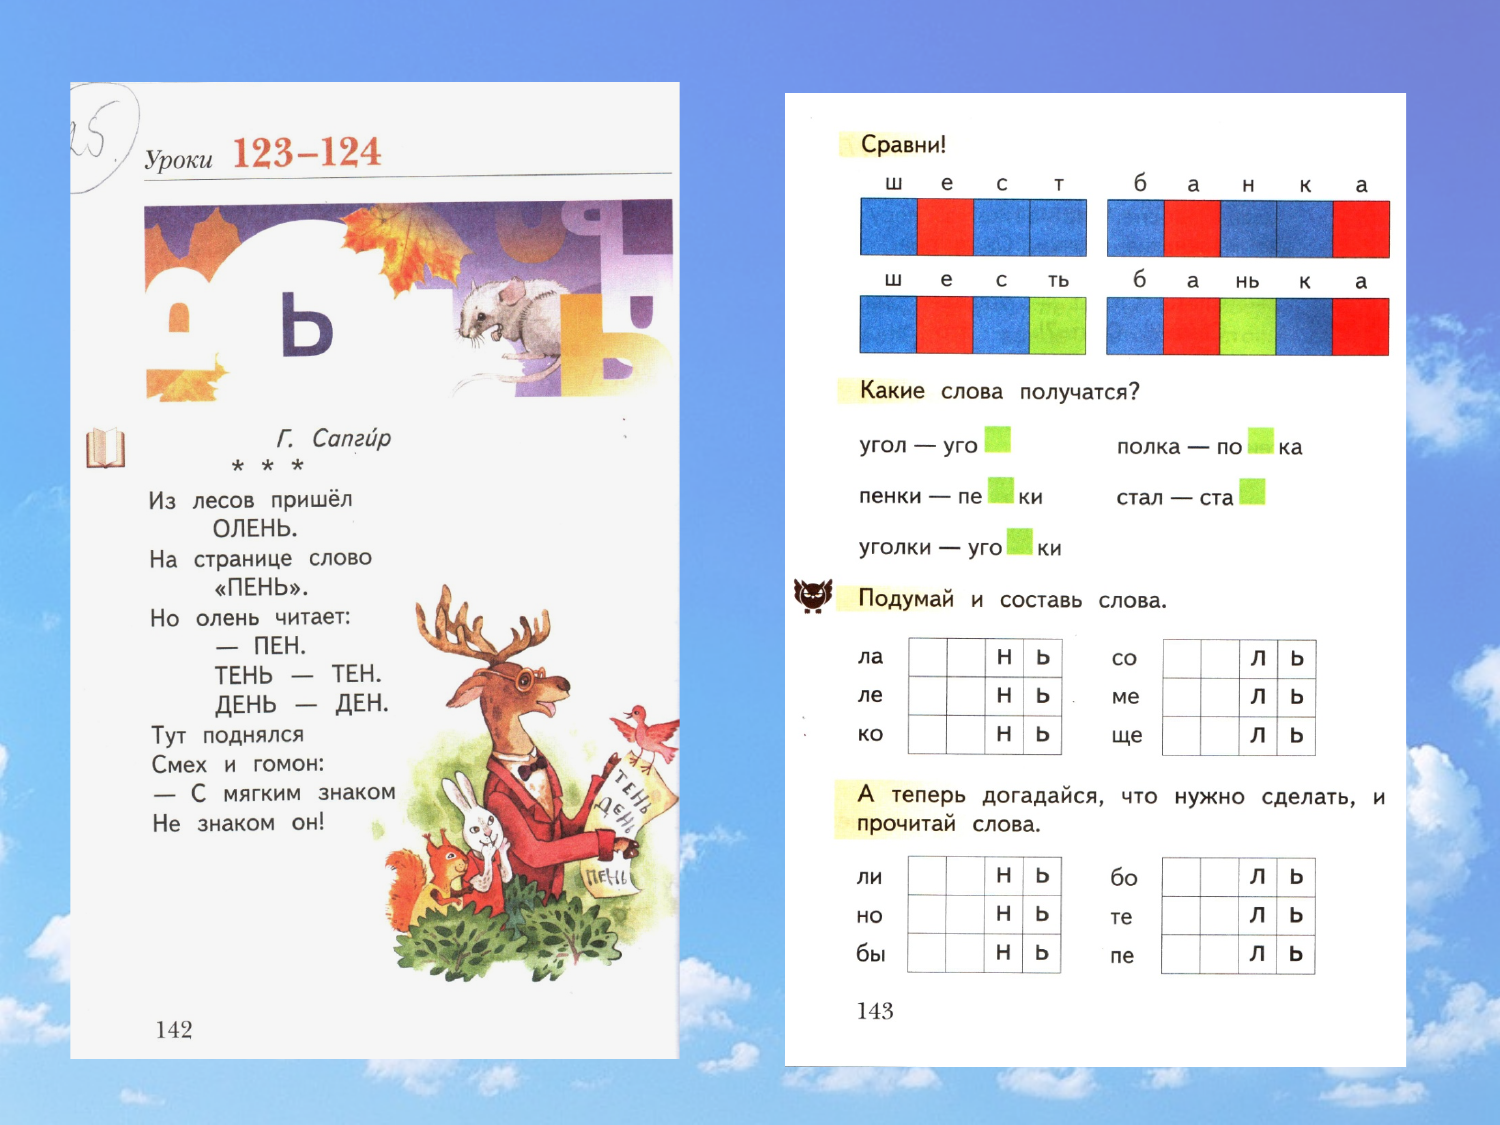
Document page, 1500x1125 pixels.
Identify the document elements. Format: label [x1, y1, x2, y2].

picture [784, 93, 1407, 1067]
picture [70, 81, 680, 1059]
